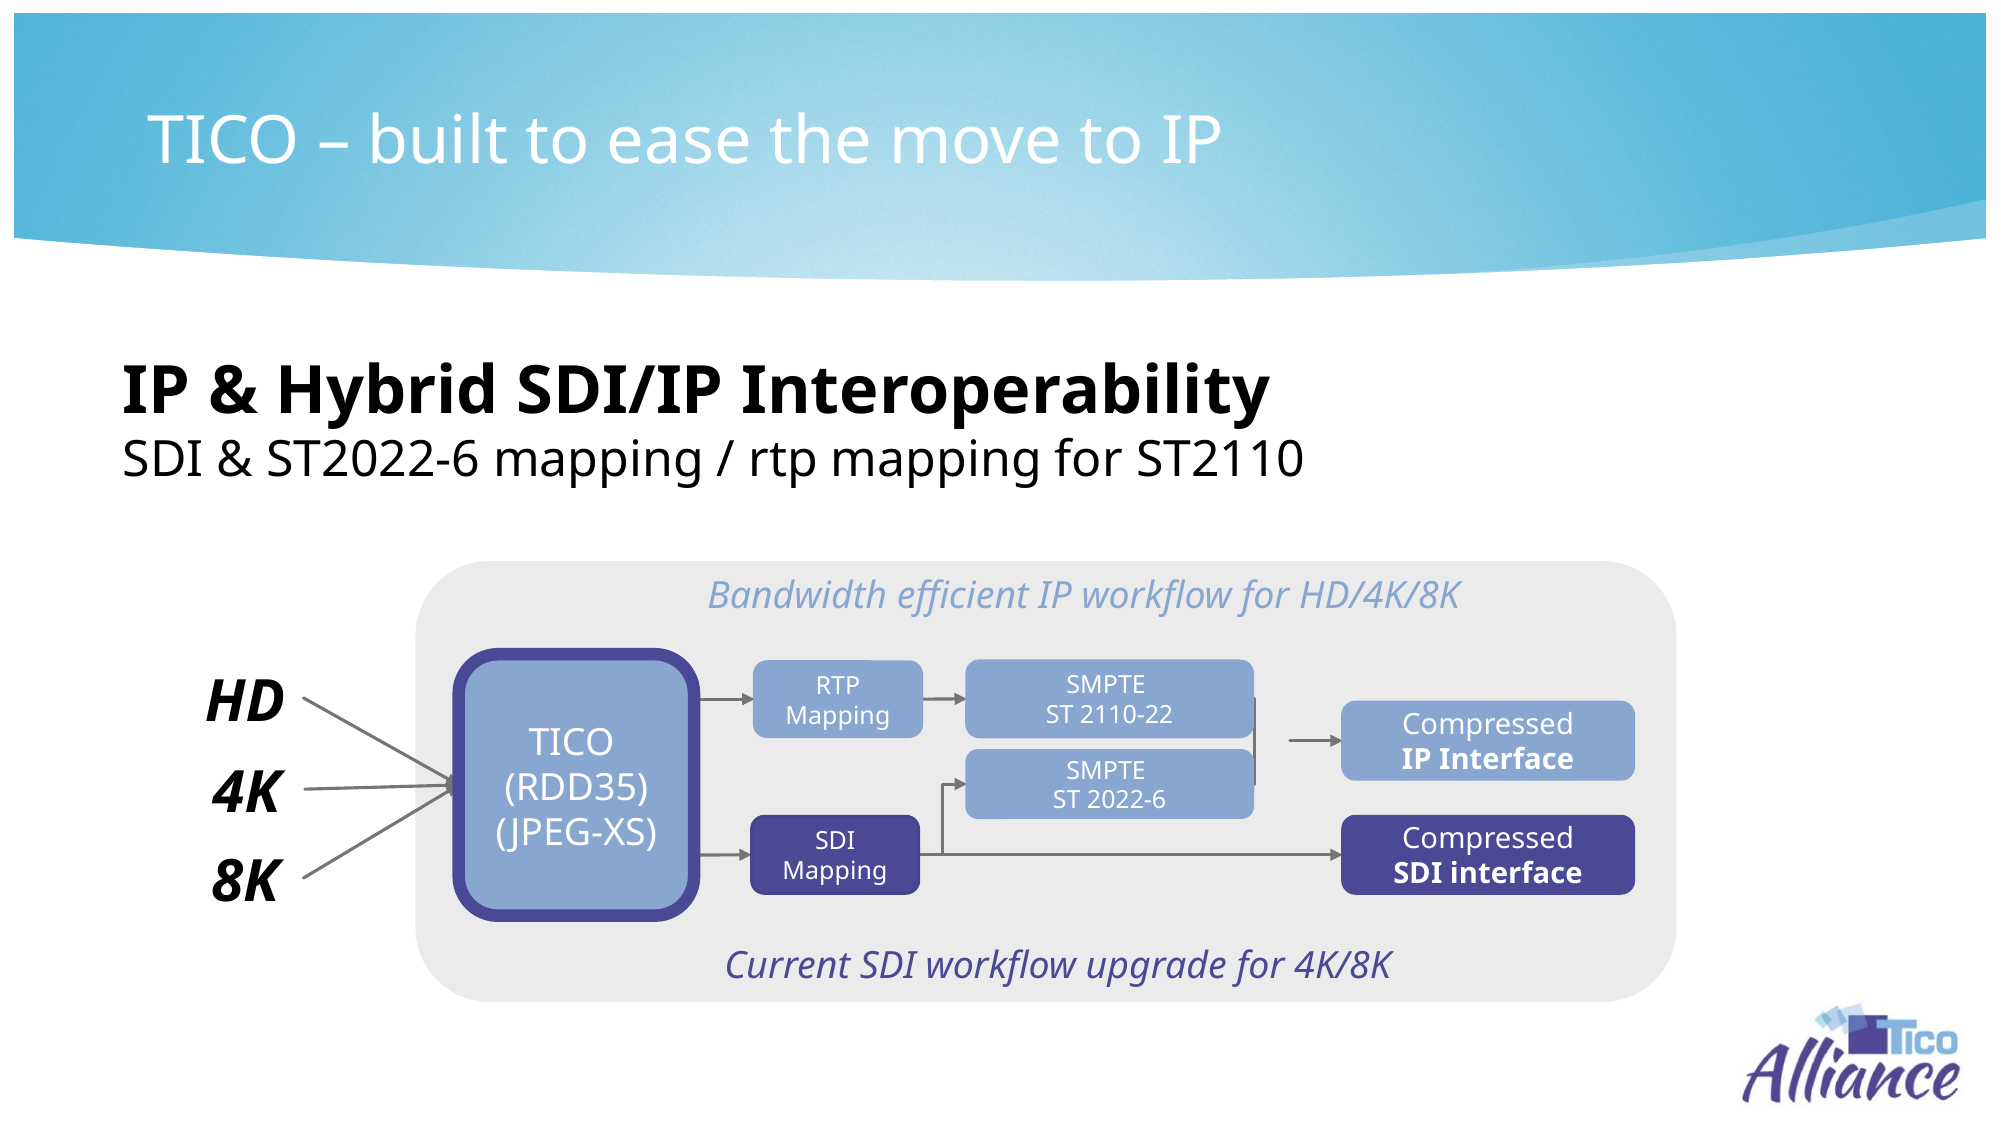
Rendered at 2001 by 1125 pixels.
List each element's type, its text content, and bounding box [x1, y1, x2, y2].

picture [1729, 995, 1971, 1107]
text_box TICO – built to ease the move to IP [132, 89, 1356, 184]
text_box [186, 562, 1676, 1001]
title IP & Hybrid SDI/IP Interoperability SDI & ST2022-6 mapping / rtp mapping for ST2110 [108, 338, 1873, 496]
